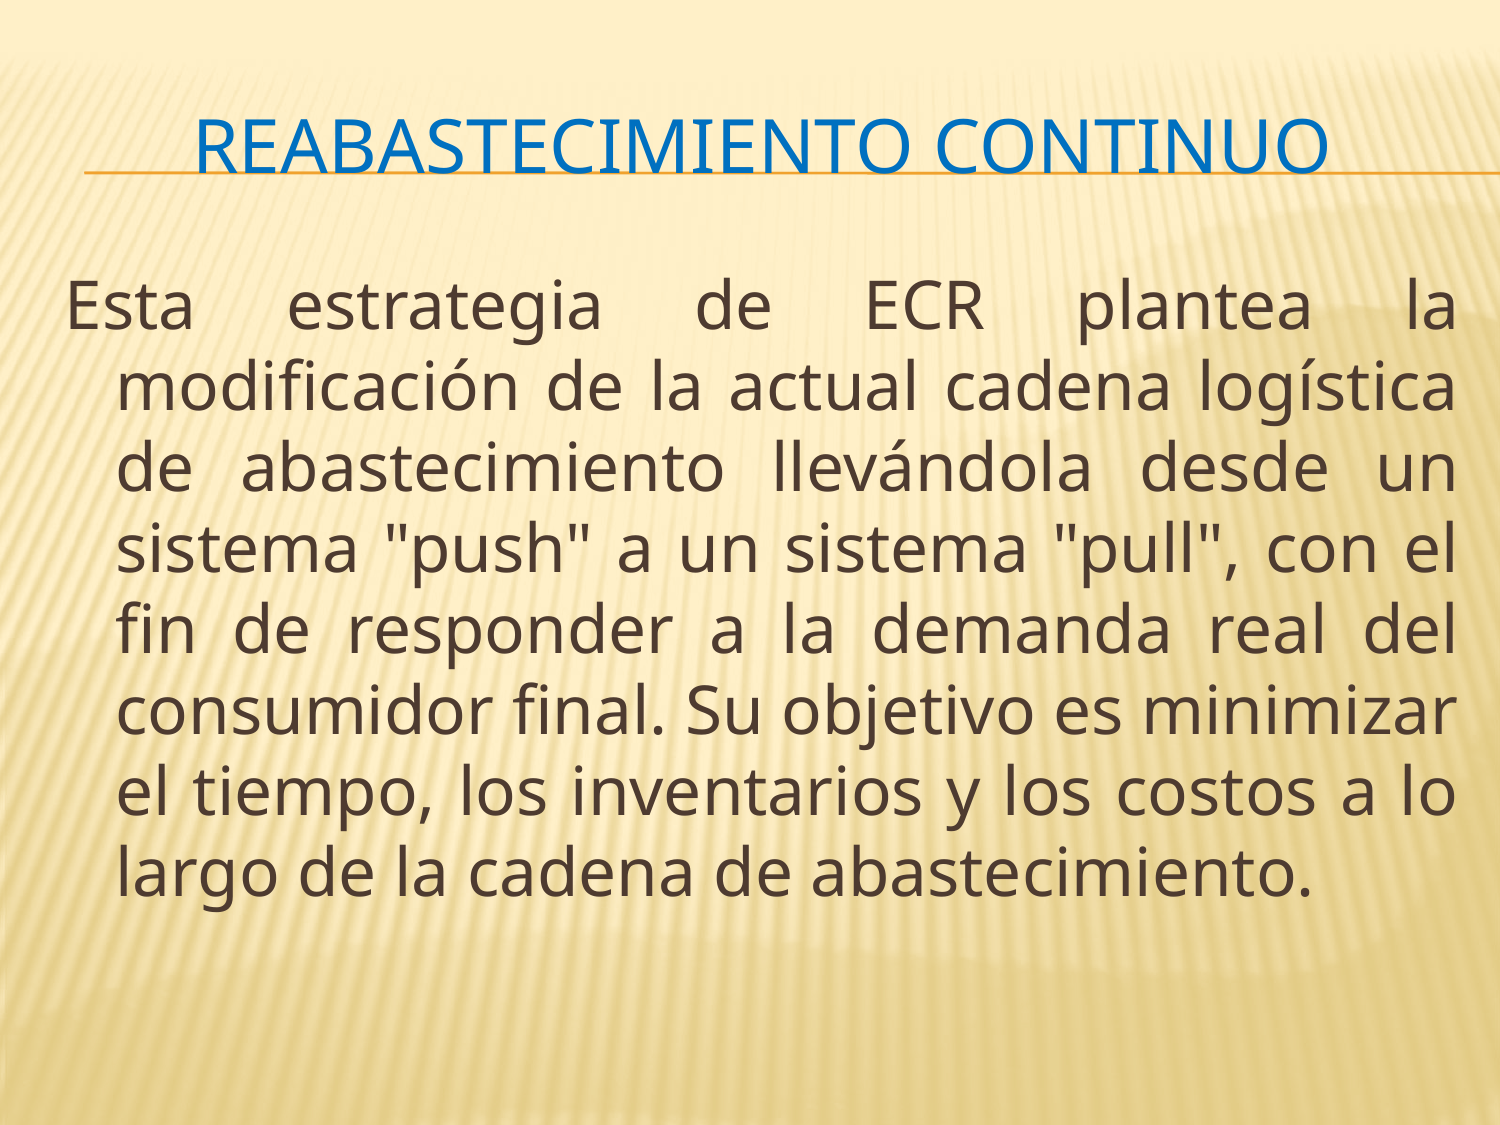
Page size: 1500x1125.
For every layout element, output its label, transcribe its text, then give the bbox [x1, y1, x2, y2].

list Esta estrategia de ECR plantea la modificación de la actual cadena logística de abastecimiento llevándola desde un sistema "push" a un sistema "pull", con el fin de responder a la demanda real del consumidor final. Su objetivo es minimizar el tiempo, los inventarios y los costos a lo largo de la cadena de abastecimiento. [50, 254, 1475, 998]
title Reabastecimiento Continuo [50, 75, 1475, 213]
